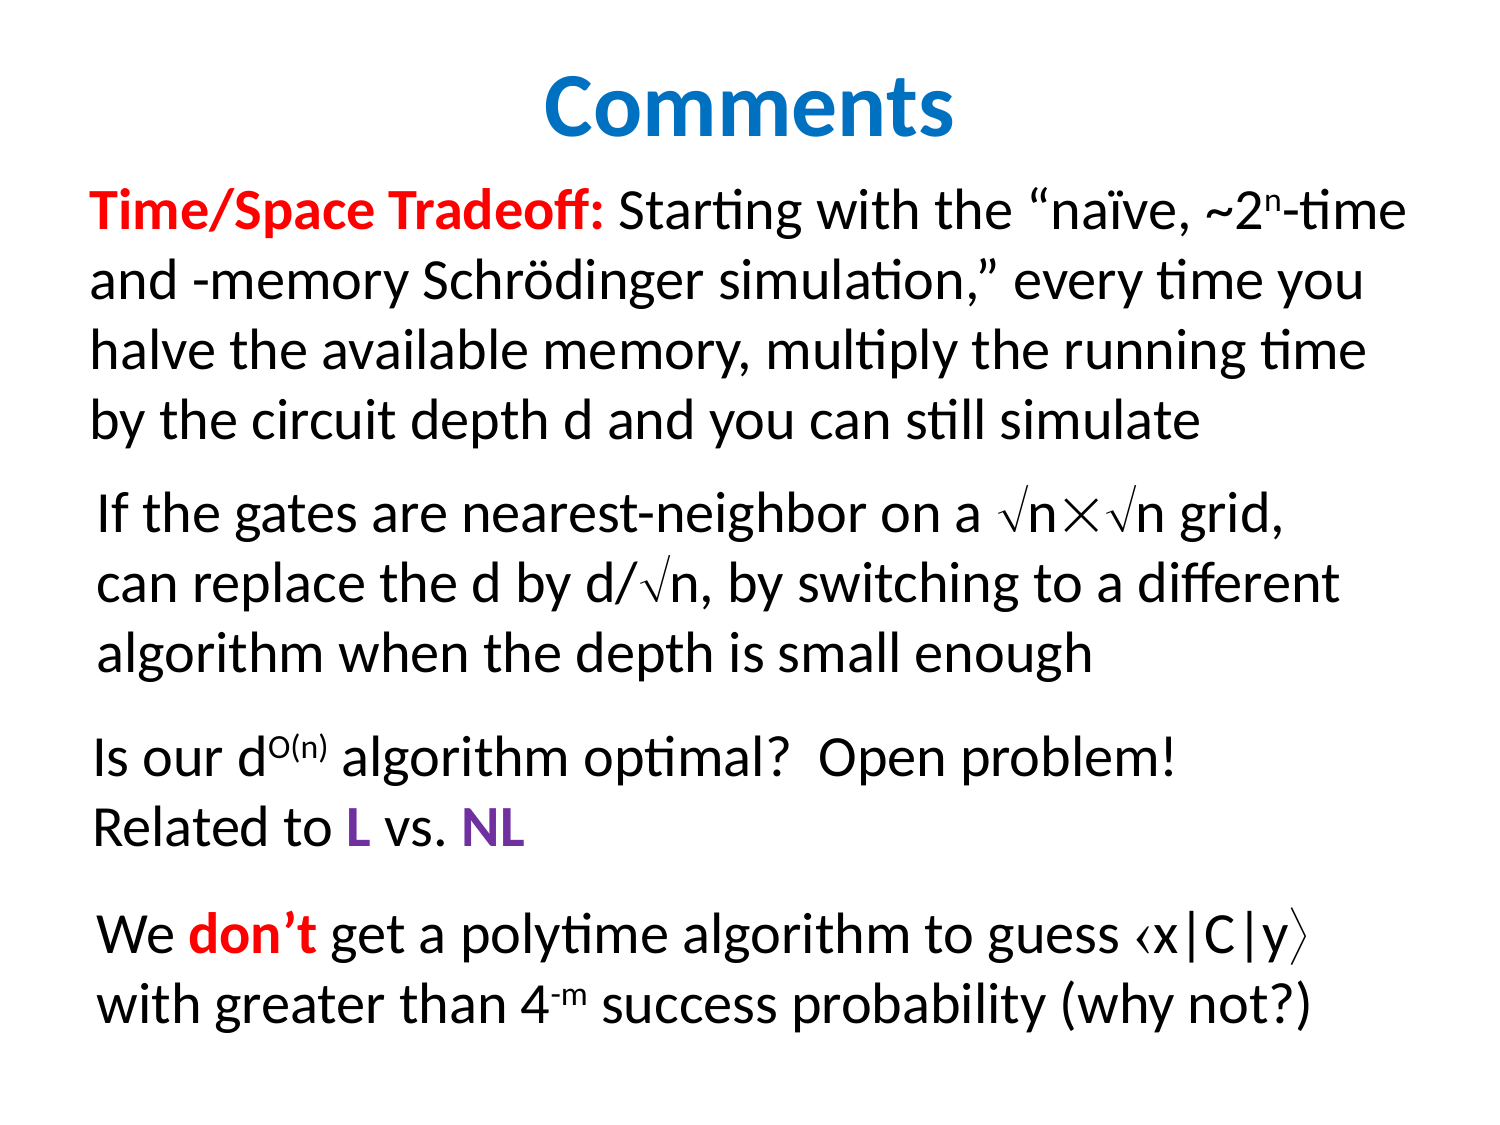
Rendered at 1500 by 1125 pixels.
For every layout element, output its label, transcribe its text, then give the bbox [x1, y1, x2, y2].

text_box Is our dO(n) algorithm optimal? Open problem! Related to L vs. NL [77, 710, 1353, 865]
text_box If the gates are nearest-neighbor on a nn grid, can replace the d by d/n, by switching to a different algorithm when the depth is small enough [81, 466, 1357, 692]
text_box Comments [37, 37, 1463, 163]
text_box We don’t get a polytime algorithm to guess x|C|y with greater than 4-m success probability (why not?) [81, 887, 1357, 1043]
text_box Time/Space Tradeoff: Starting with the “naïve, ~2n-time and -memory Schrödinger simulation,” every time you halve the available memory, multiply the running time by the circuit depth d and you can still simulate [74, 163, 1438, 459]
